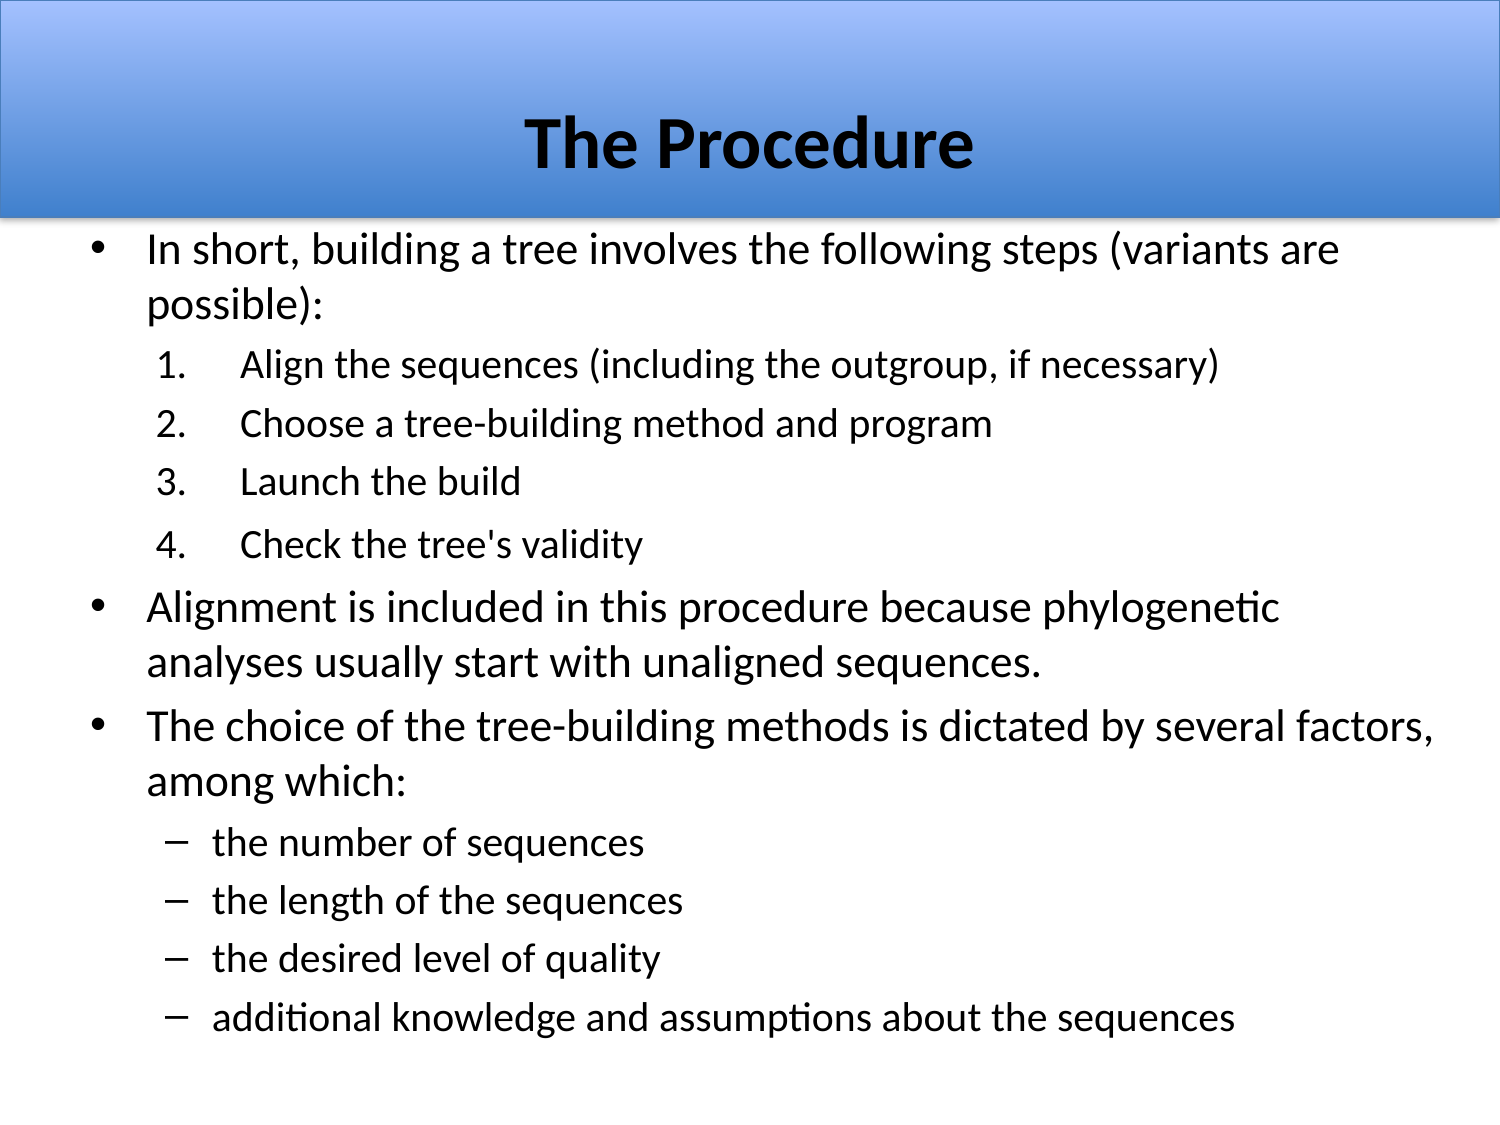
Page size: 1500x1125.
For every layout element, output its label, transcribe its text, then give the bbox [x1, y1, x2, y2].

list In short, building a tree involves the following steps (variants are possible): Align the sequences (including the outgroup, if necessary) Choose a tree-building method and program Launch the build Check the tree's validity Alignment is included in this procedure because phylogenetic analyses usually start with unaligned sequences. The choice of the tree-building methods is dictated by several factors, among which: the number of sequences the length of the sequences the desired level of quality additional knowledge and assumptions about the sequences [75, 211, 1461, 1050]
title The Procedure [75, 45, 1425, 211]
